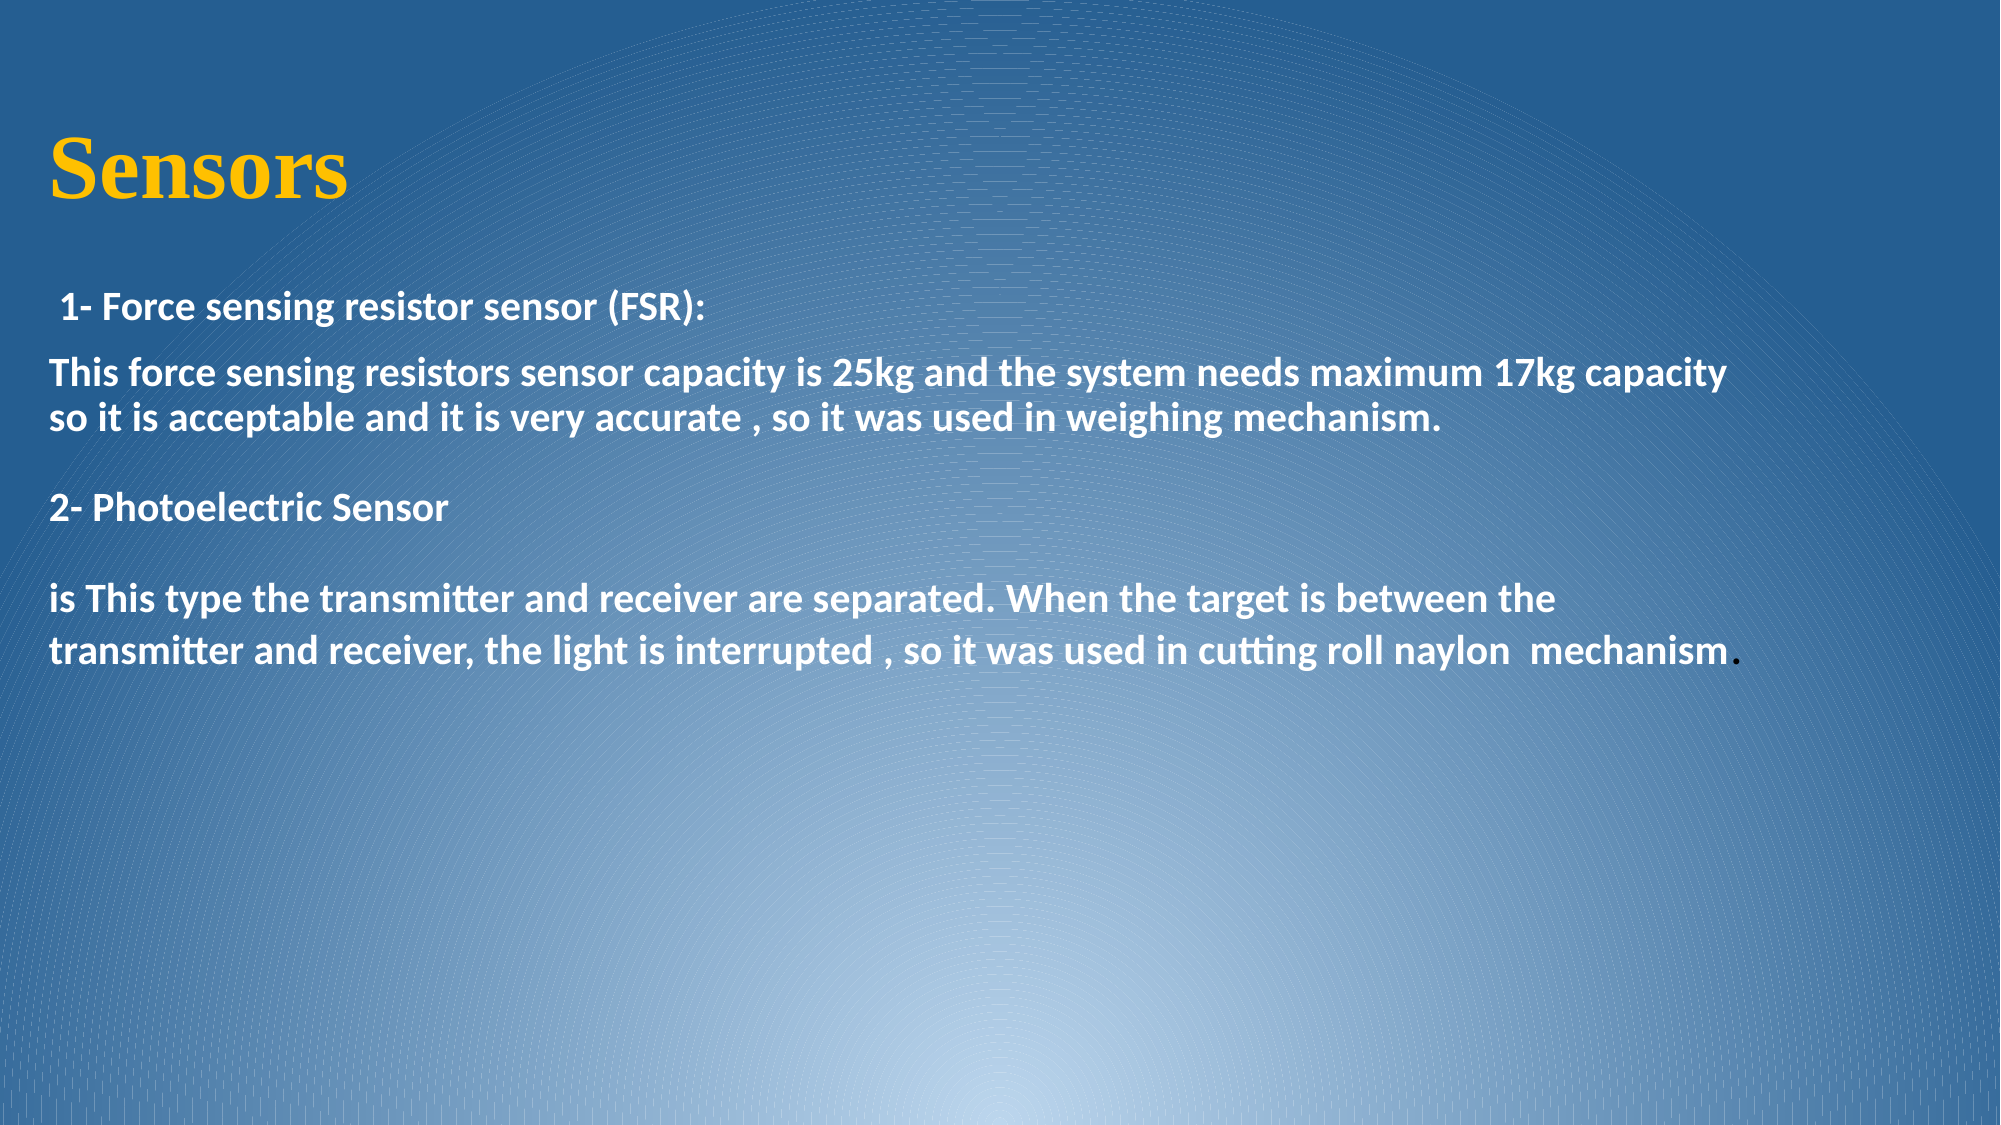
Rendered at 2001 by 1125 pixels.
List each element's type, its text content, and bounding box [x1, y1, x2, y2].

title Sensors [33, 59, 1759, 277]
list 1- Force sensing resistor sensor (FSR): This force sensing resistors sensor capacity is 25kg and the system needs maximum 17kg capacity so it is acceptable and it is very accurate , so it was used in weighing mechanism. 2- Photoelectric Sensor is This type the transmitter and receiver are separated. When the target is between the transmitter and receiver, the light is interrupted , so it was used in cutting roll naylon mechanism. [33, 277, 1759, 992]
